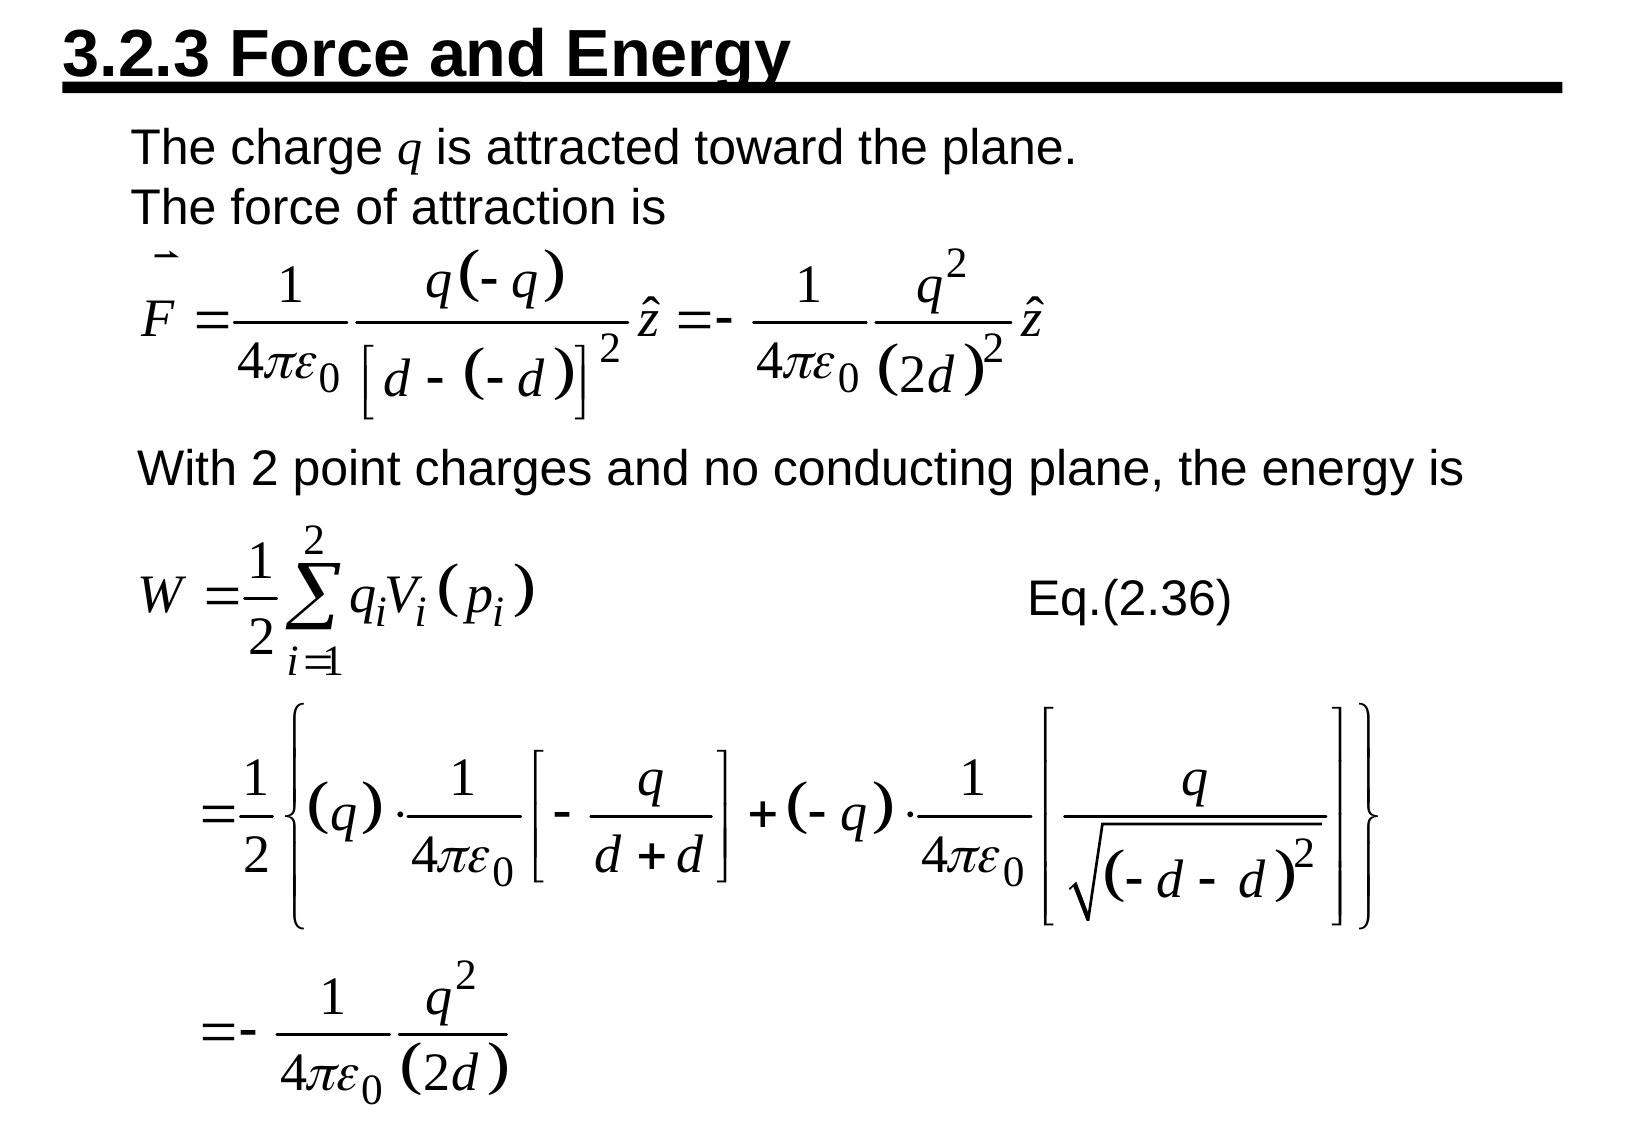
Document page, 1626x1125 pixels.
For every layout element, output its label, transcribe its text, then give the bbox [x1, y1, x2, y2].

text_box The charge q is attracted toward the plane. The force of attraction is [115, 107, 1094, 243]
text_box 3.2.3 Force and Energy [47, 2, 808, 98]
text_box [135, 240, 1049, 426]
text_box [138, 515, 1385, 1116]
text_box With 2 point charges and no conducting plane, the energy is [122, 427, 1481, 503]
